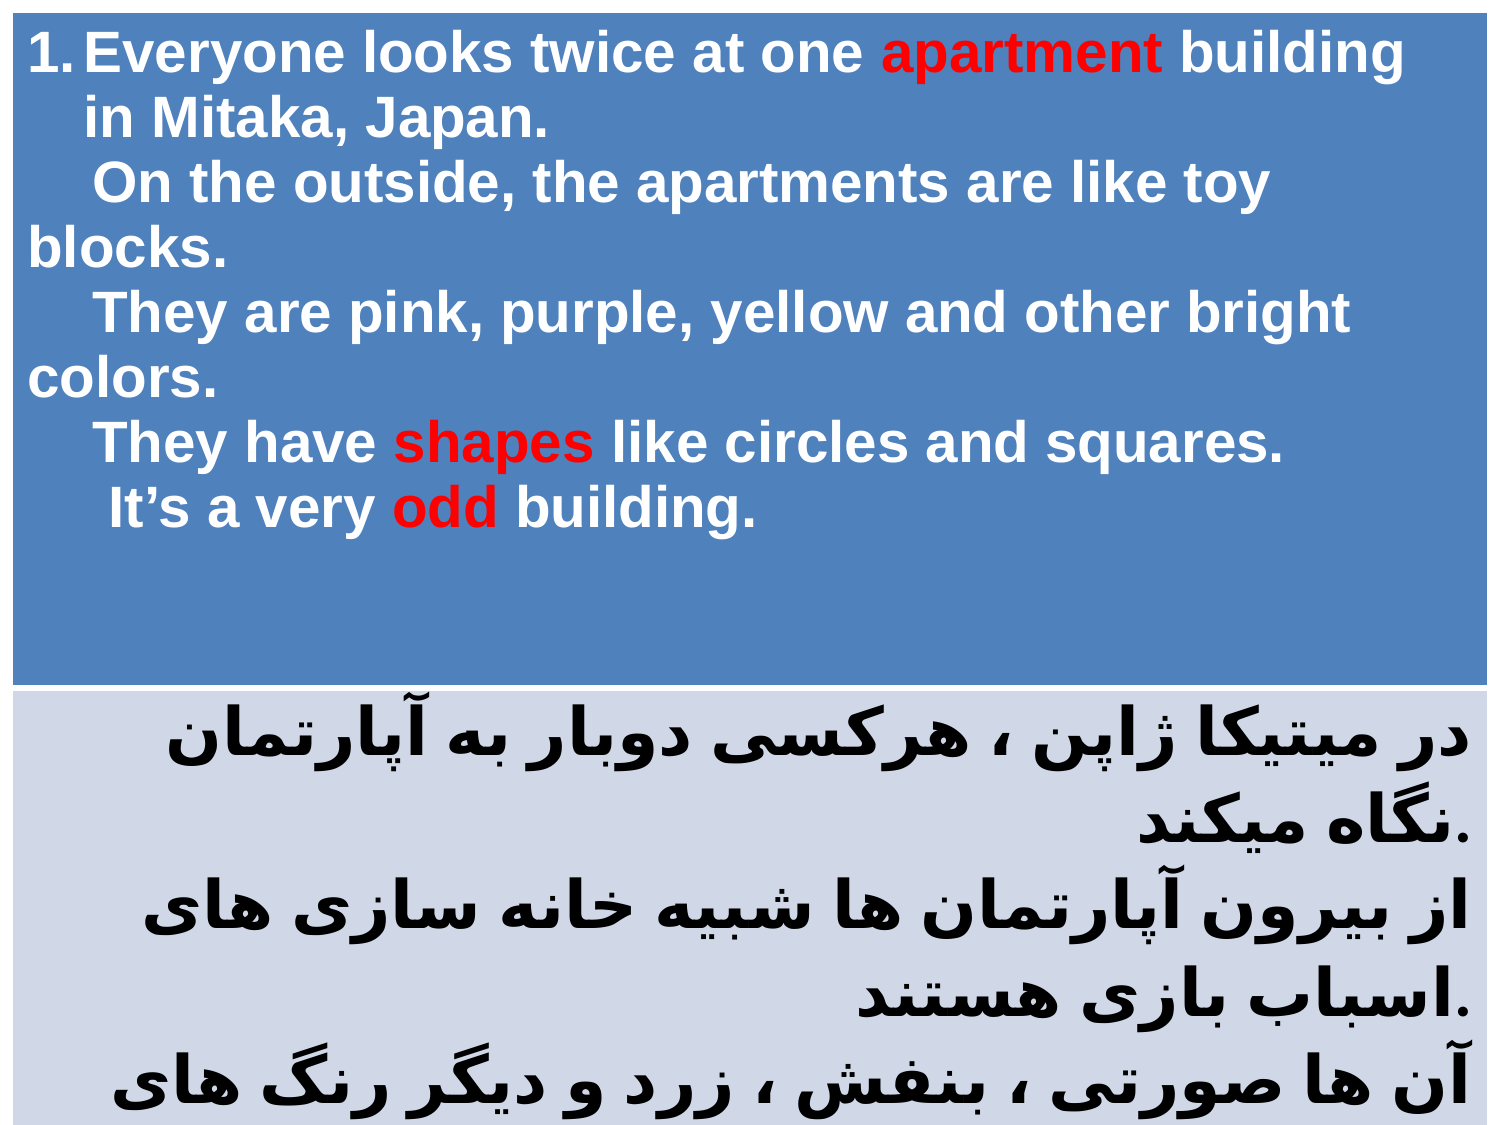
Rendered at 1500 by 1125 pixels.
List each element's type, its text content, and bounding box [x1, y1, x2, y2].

table_header Everyone looks twice at one apartment building in Mitaka, Japan. On the outside, the apartments are like toy blocks. They are pink, purple, yellow and other bright colors. They have shapes like circles and squares. It’s a very odd building. [13, 13, 1487, 685]
table_cell در میتیکا ژاپن ، هرکسی دوبار به آپارتمان نگاه میکند. از بیرون آپارتمان ها شبیه خانه سازی های اسباب بازی هستند. آن ها صورتی ، بنفش ، زرد و دیگر رنگ های روشن هستند. آن ها به شکل های دایره و مربع هستند. آن ها ساختمان های خیلی عجیبی هستند. [13, 691, 1487, 1125]
